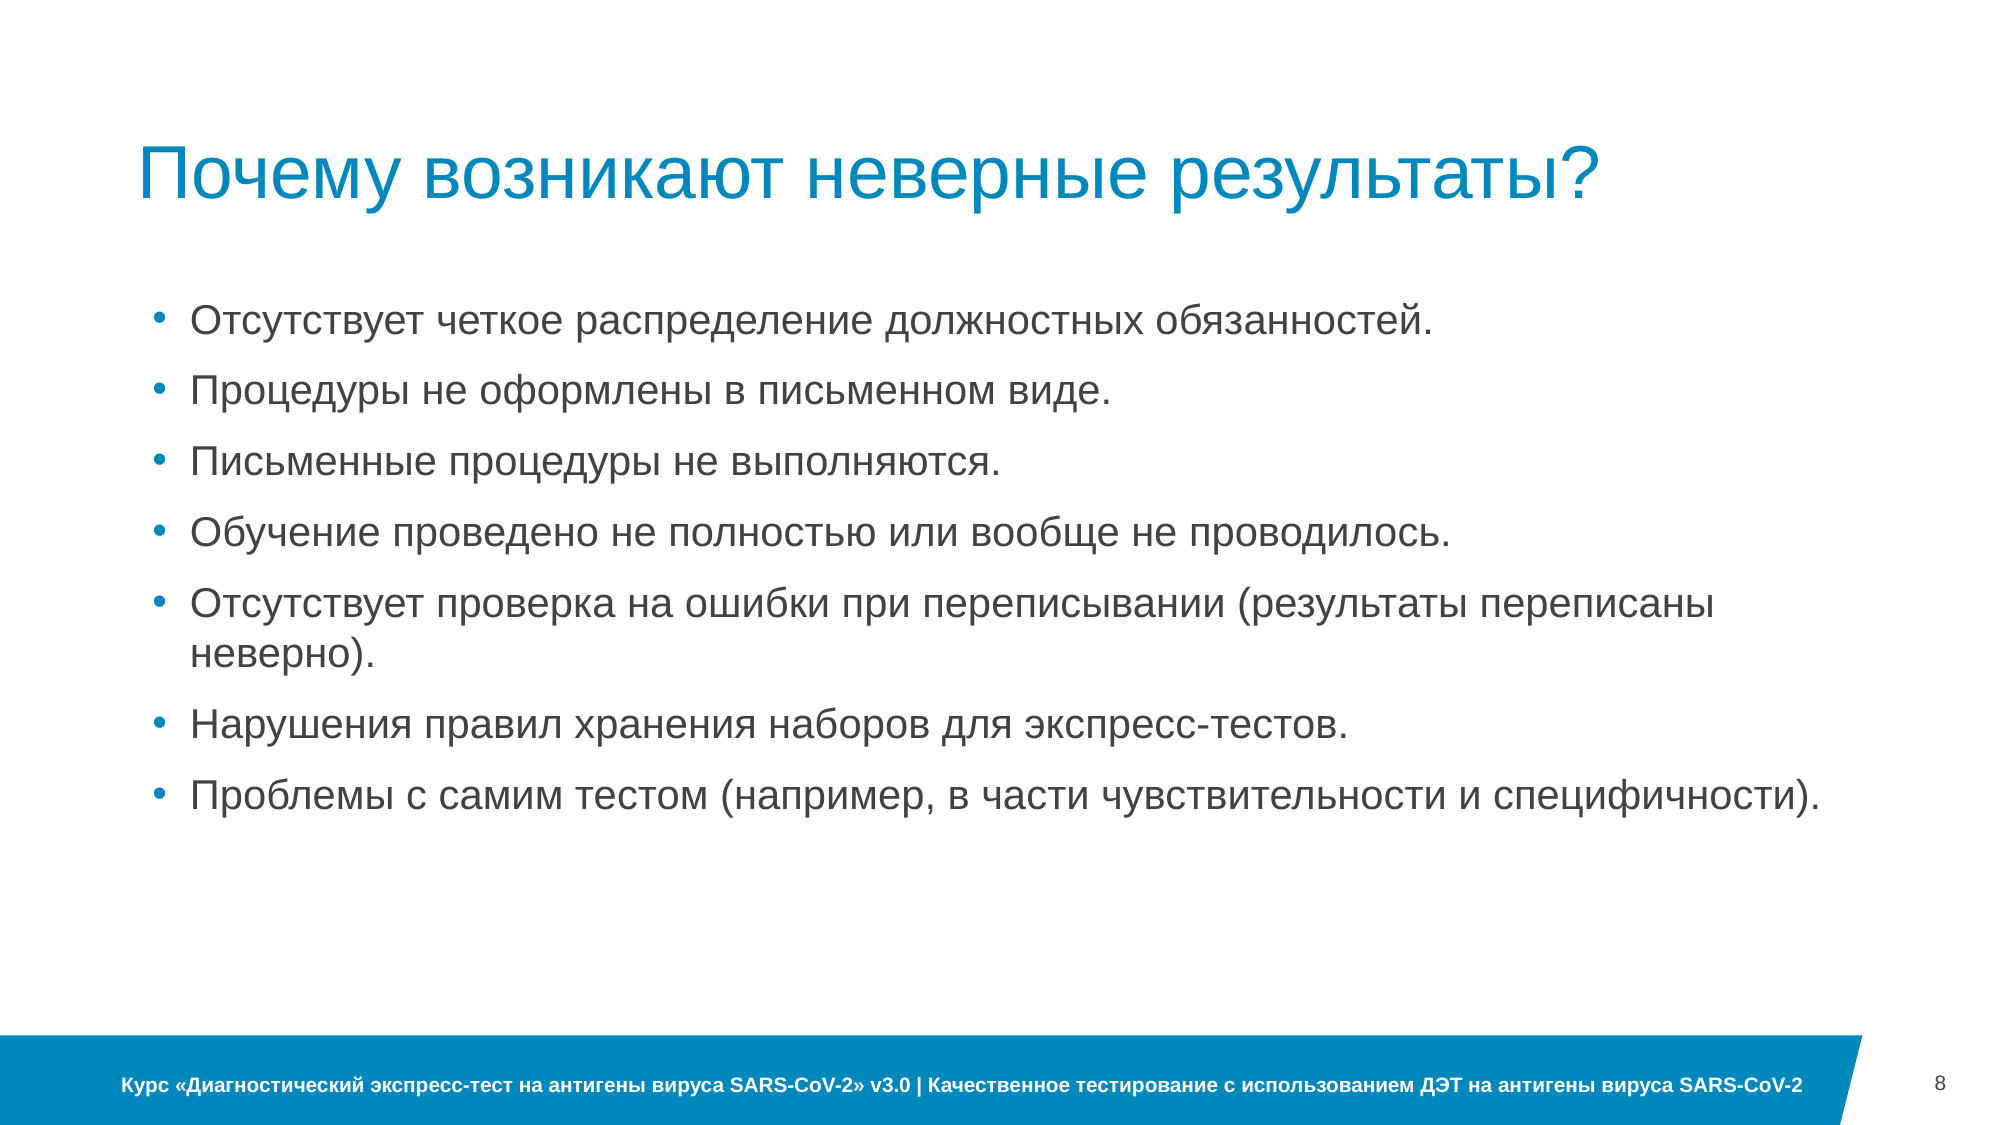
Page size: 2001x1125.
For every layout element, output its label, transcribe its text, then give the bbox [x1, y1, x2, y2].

title Почему возникают неверные результаты? [137, 59, 1863, 215]
slide_number 8 [1862, 1035, 1947, 1125]
footer Курс «Диагностический экспресс-тест на антигены вируса SARS-CoV-2» v3.0 | Качественное тестирование с использованием ДЭТ на антигены вируса SARS-CoV-2 [121, 1042, 1878, 1125]
list Отсутствует четкое распределение должностных обязанностей. Процедуры не оформлены в письменном виде. Письменные процедуры не выполняются. Обучение проведено не полностью или вообще не проводилось. Отсутствует проверка на ошибки при переписывании (результаты переписаны неверно). Нарушения правил хранения наборов для экспресс-тестов. Проблемы с самим тестом (например, в части чувствительности и специфичности). [137, 284, 1863, 1014]
